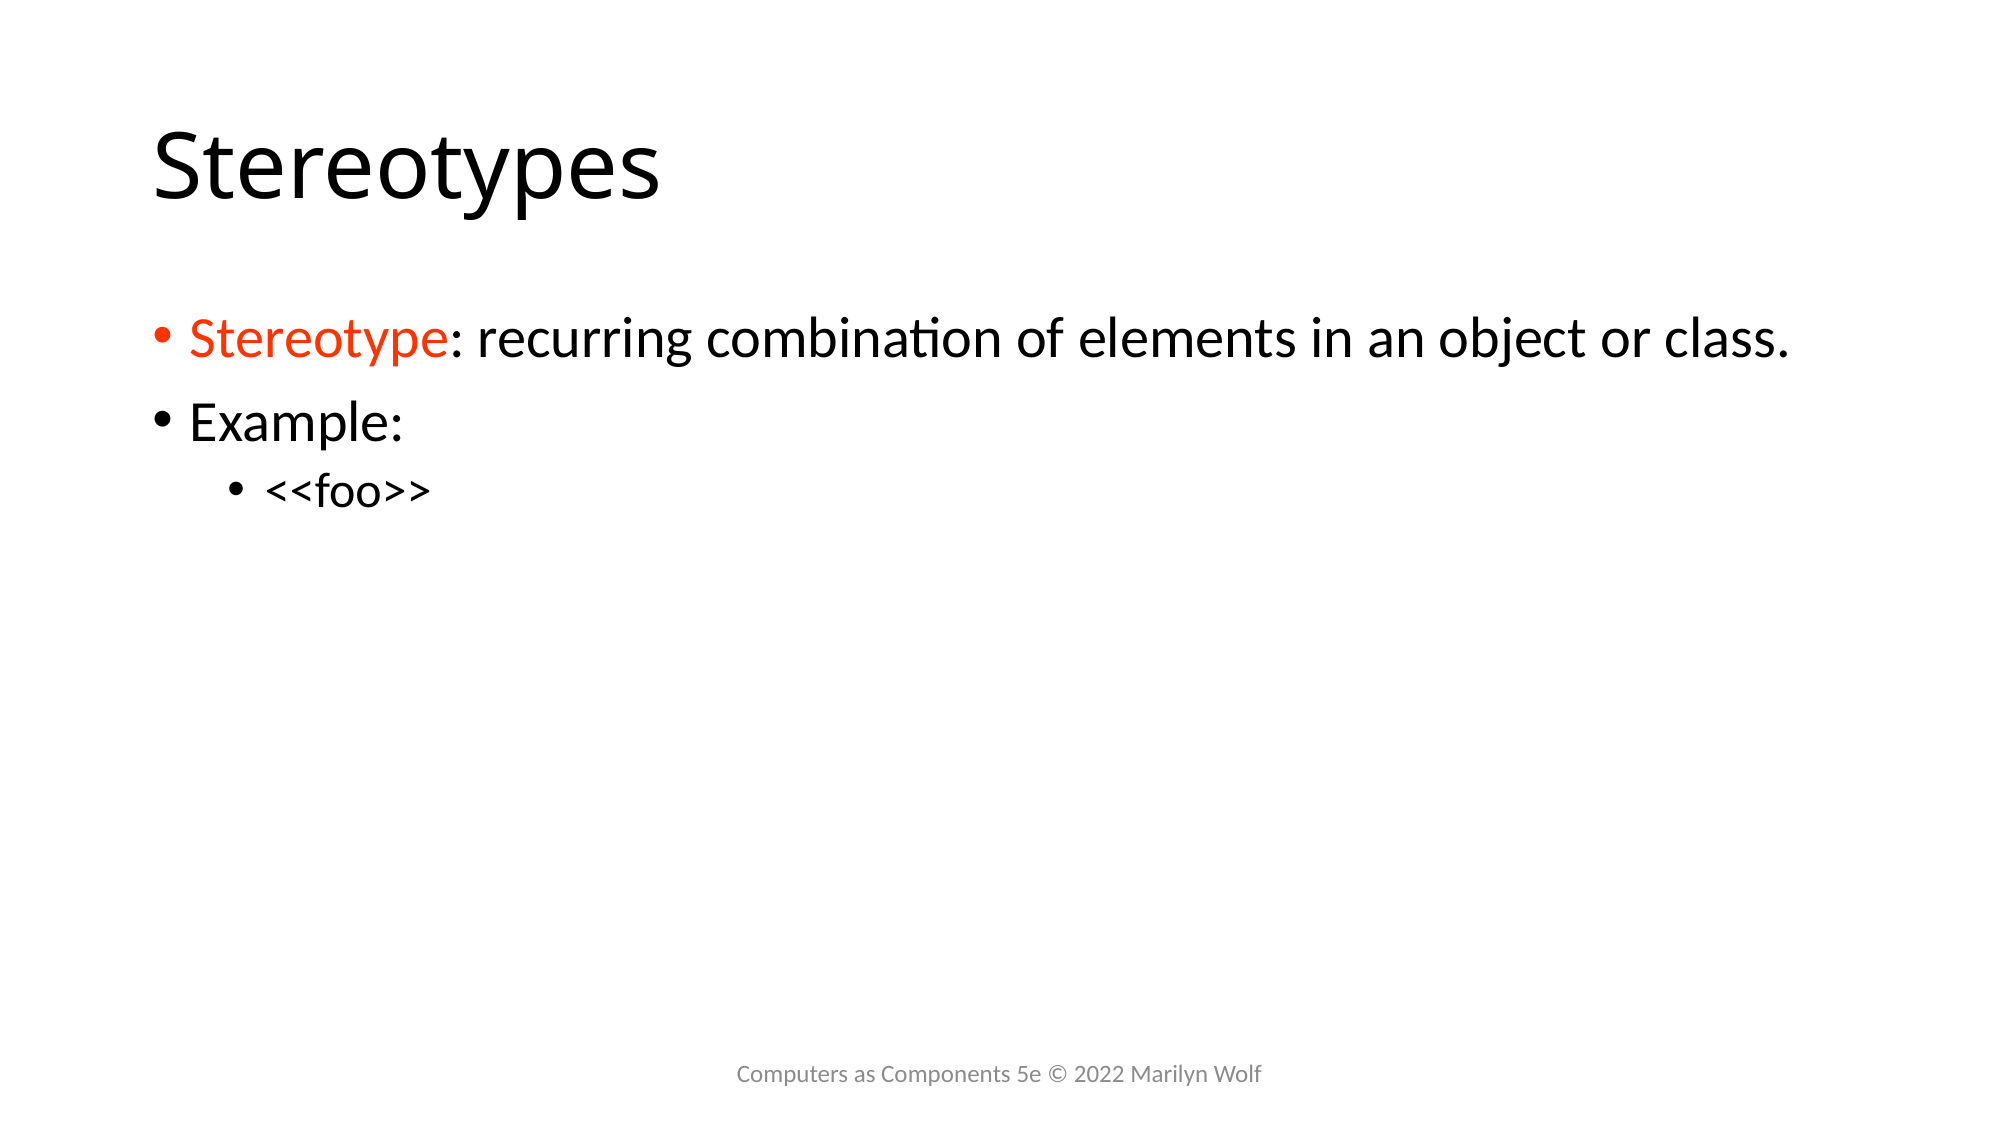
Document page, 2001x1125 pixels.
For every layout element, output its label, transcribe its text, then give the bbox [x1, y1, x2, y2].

footer Computers as Components 5e © 2022 Marilyn Wolf [662, 1042, 1338, 1103]
list Stereotype: recurring combination of elements in an object or class. Example: <<foo>> [137, 299, 1863, 1014]
title Stereotypes [137, 59, 1863, 278]
